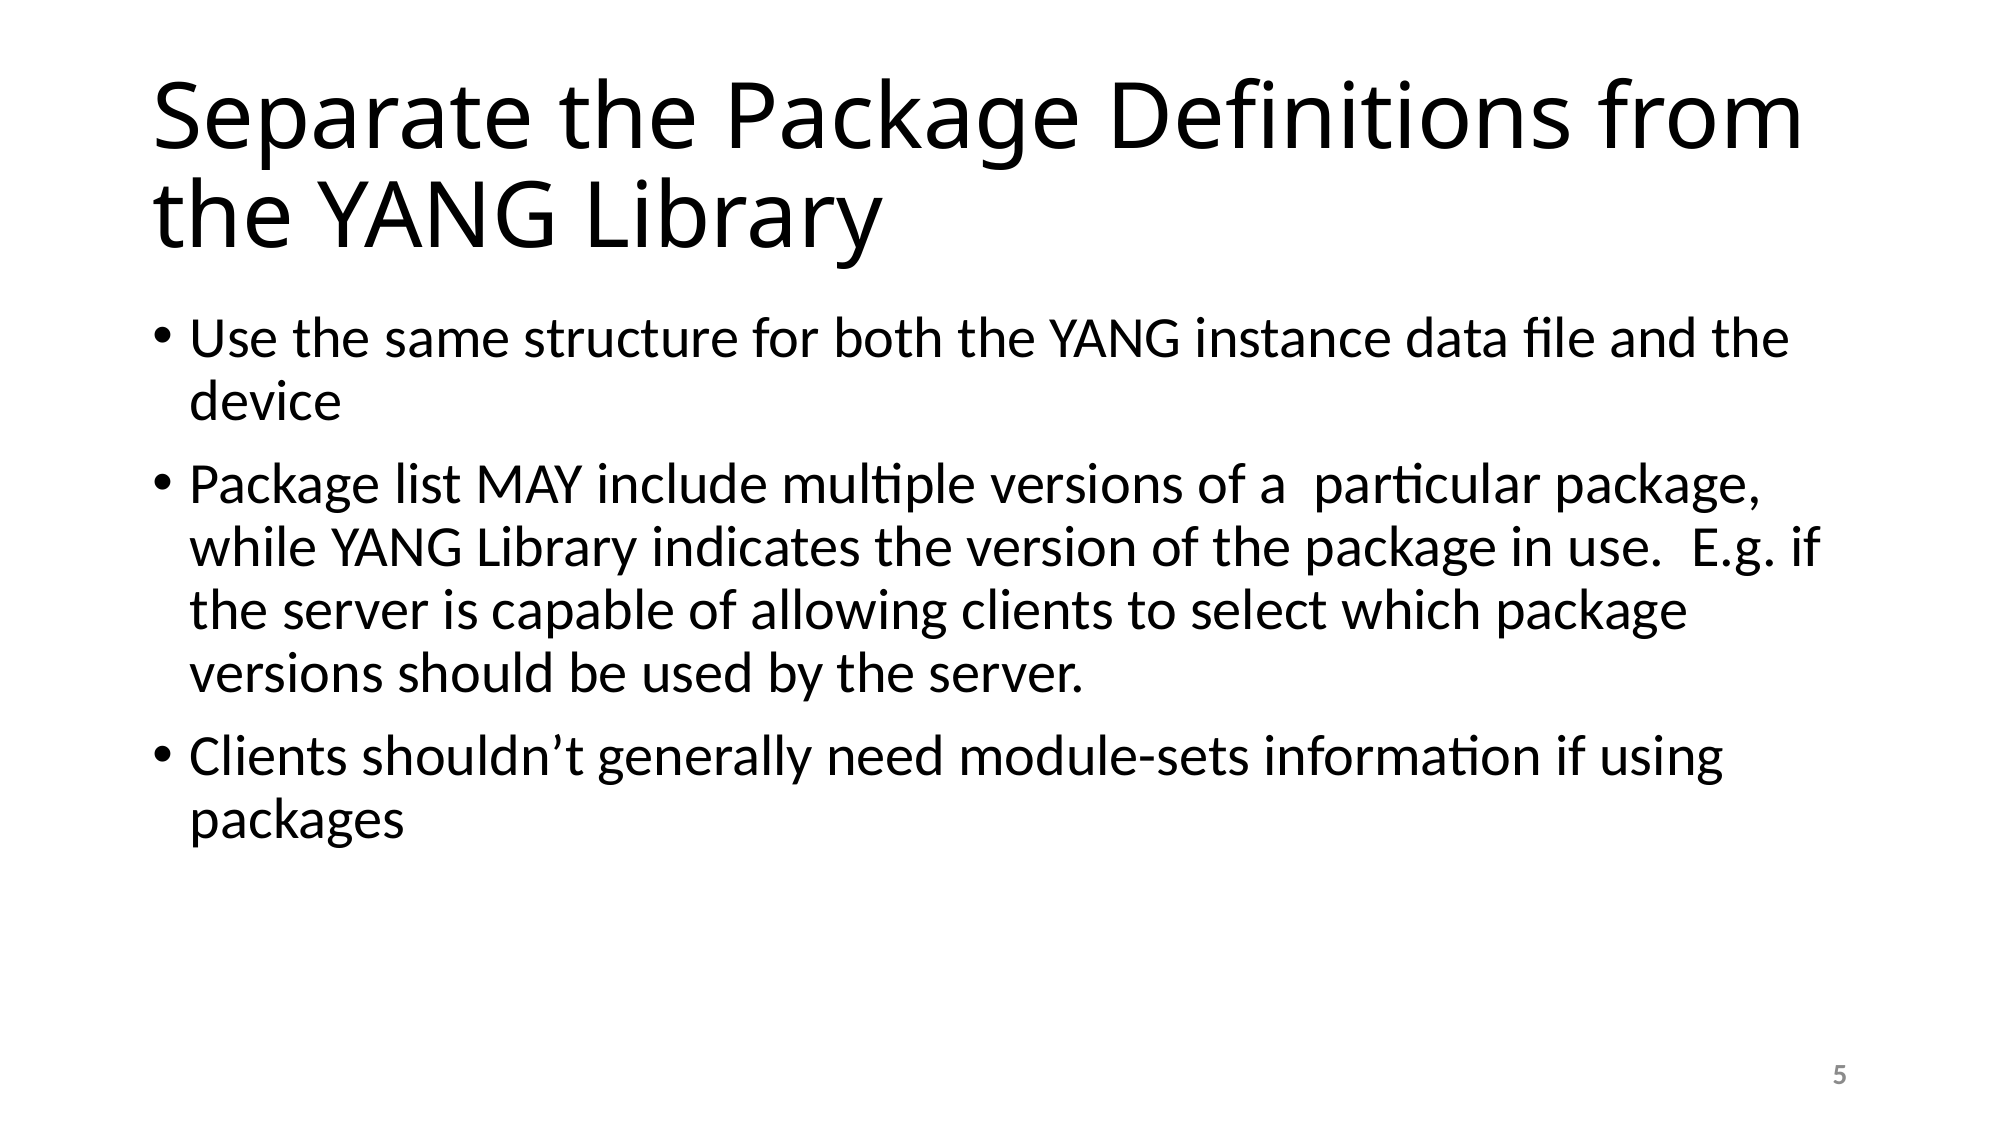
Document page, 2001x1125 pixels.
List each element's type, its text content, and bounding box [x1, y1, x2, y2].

list Use the same structure for both the YANG instance data file and the device Package list MAY include multiple versions of a particular package, while YANG Library indicates the version of the package in use. E.g. if the server is capable of allowing clients to select which package versions should be used by the server. Clients shouldn’t generally need module-sets information if using packages [137, 299, 1863, 1014]
title Separate the Package Definitions from the YANG Library [137, 59, 1863, 278]
slide_number 5 [1412, 1042, 1863, 1103]
